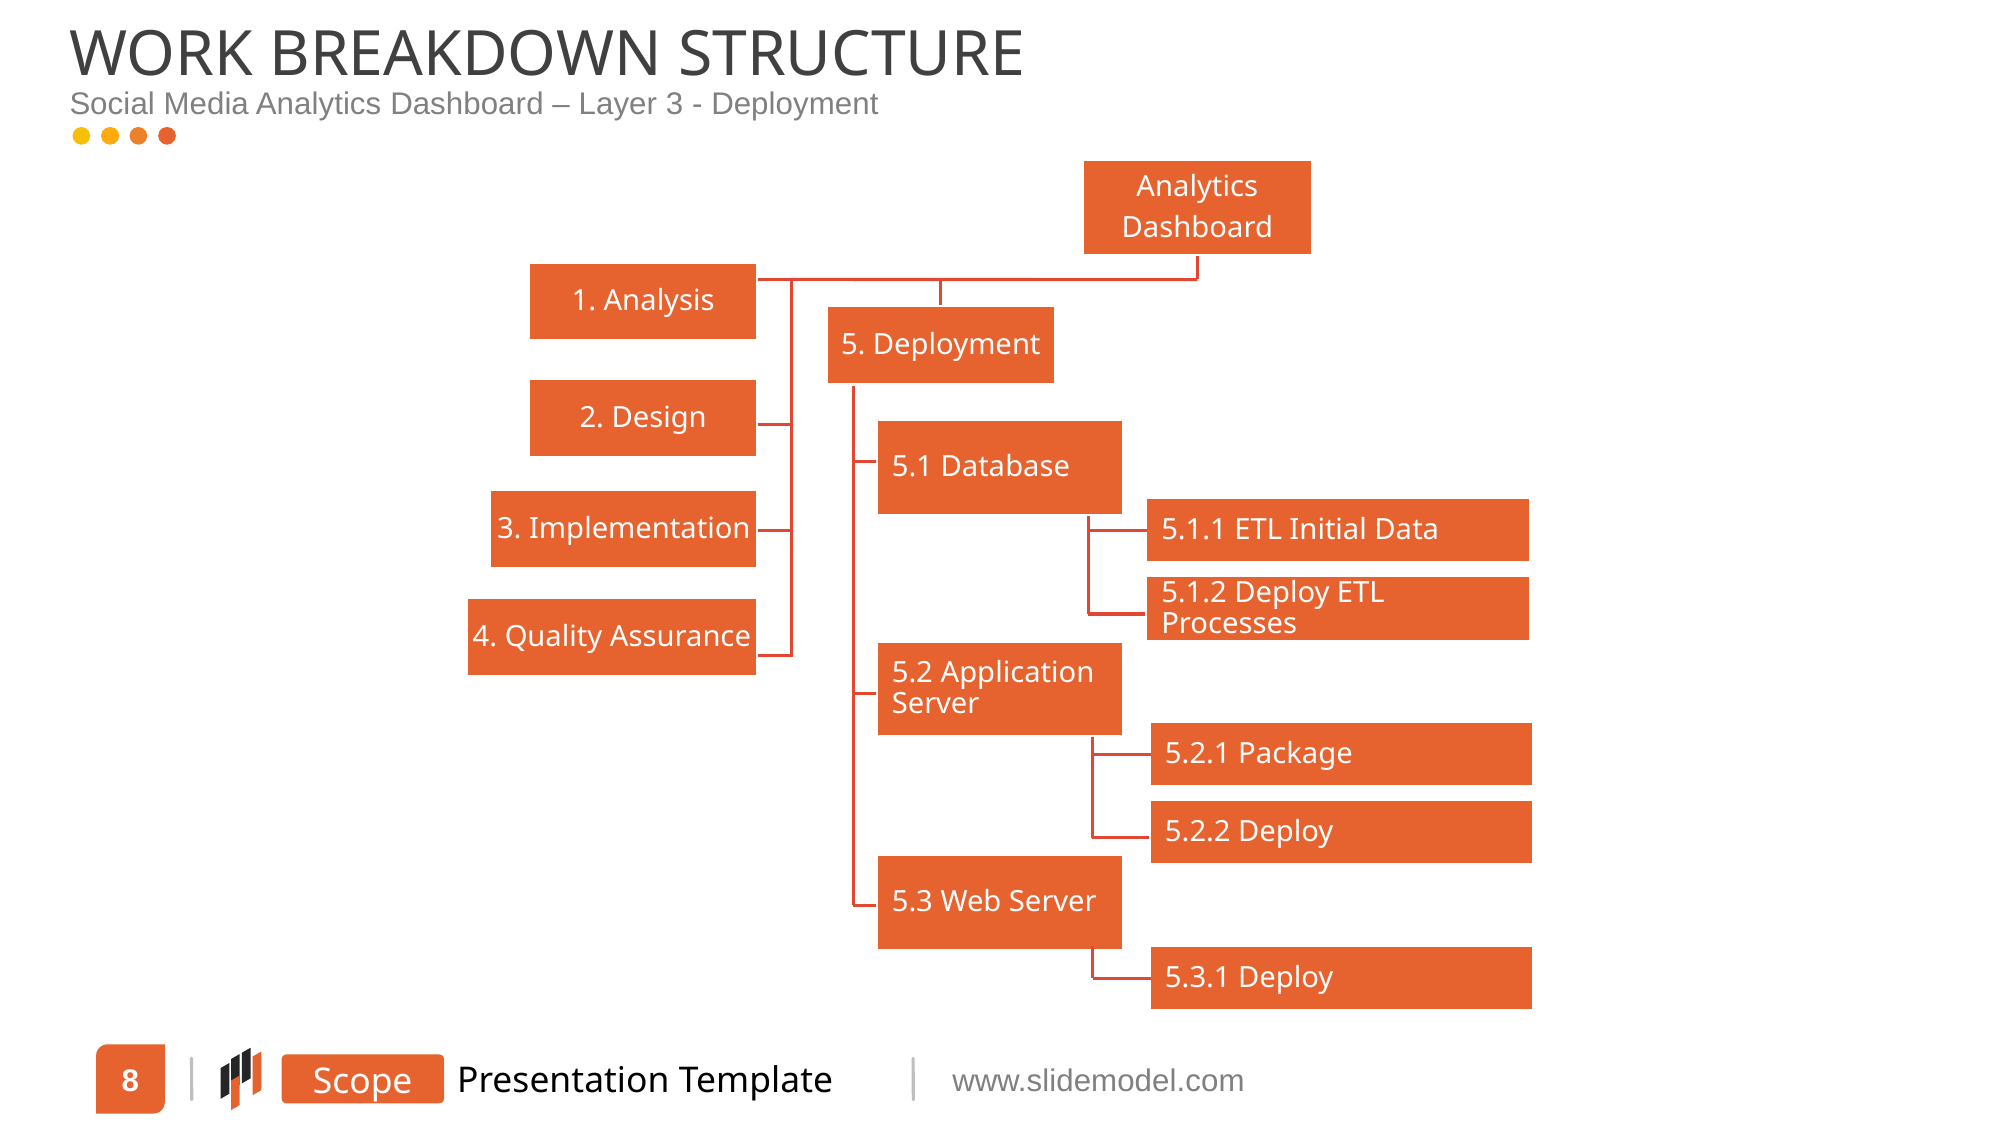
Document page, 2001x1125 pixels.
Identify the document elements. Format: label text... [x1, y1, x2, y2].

slide_number 8 [70, 1053, 191, 1114]
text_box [466, 160, 1534, 1011]
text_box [72, 126, 176, 145]
text_box Social Media Analytics Dashboard – Layer 3 - Deployment [54, 75, 1953, 120]
text_box WORK BREAKDOWN STRUCTURE [54, 14, 1794, 75]
